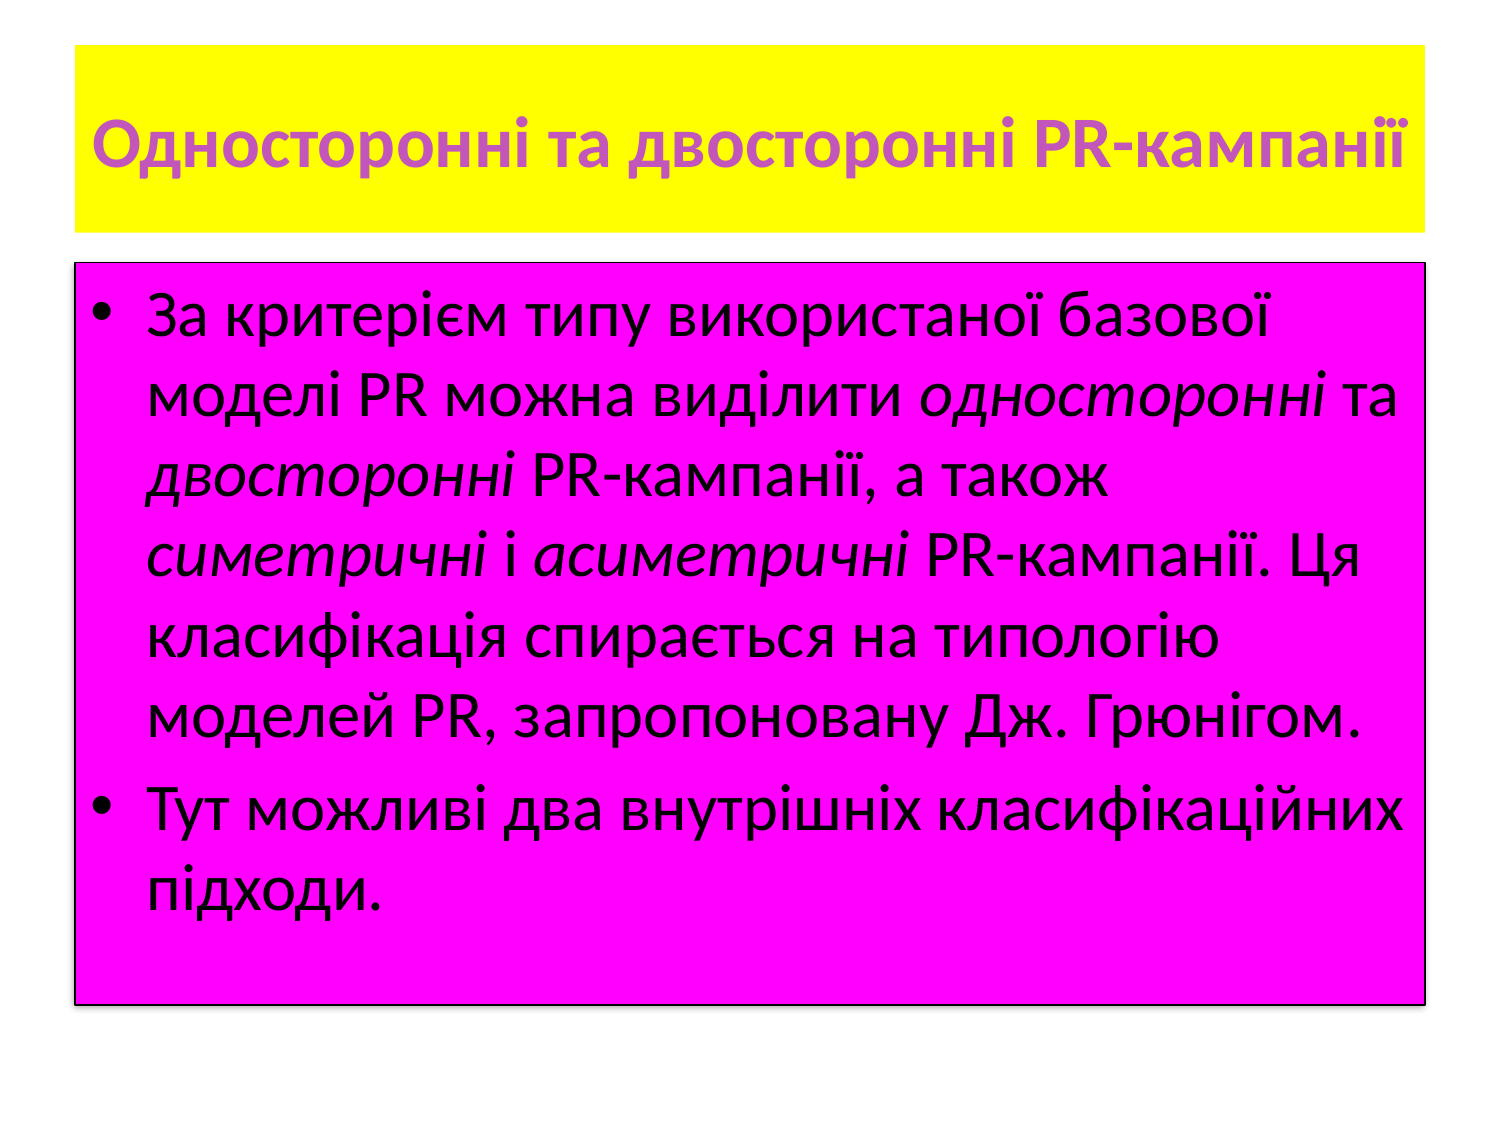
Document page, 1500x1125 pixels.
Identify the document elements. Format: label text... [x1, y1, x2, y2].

title Односторонні та двосторонні PR-кампанії [75, 45, 1425, 233]
list За критерієм типу використаної базової моделі PR можна виділити односторонні та двосторонні PR-кампанії, а також симетричні і асиметричні PR-кампанії. Ця класифікація спирається на типологію моделей PR, запропоновану Дж. Грюнігом. Тут можливі два внутрішніх класифікаційних підходи. [74, 262, 1426, 1006]
